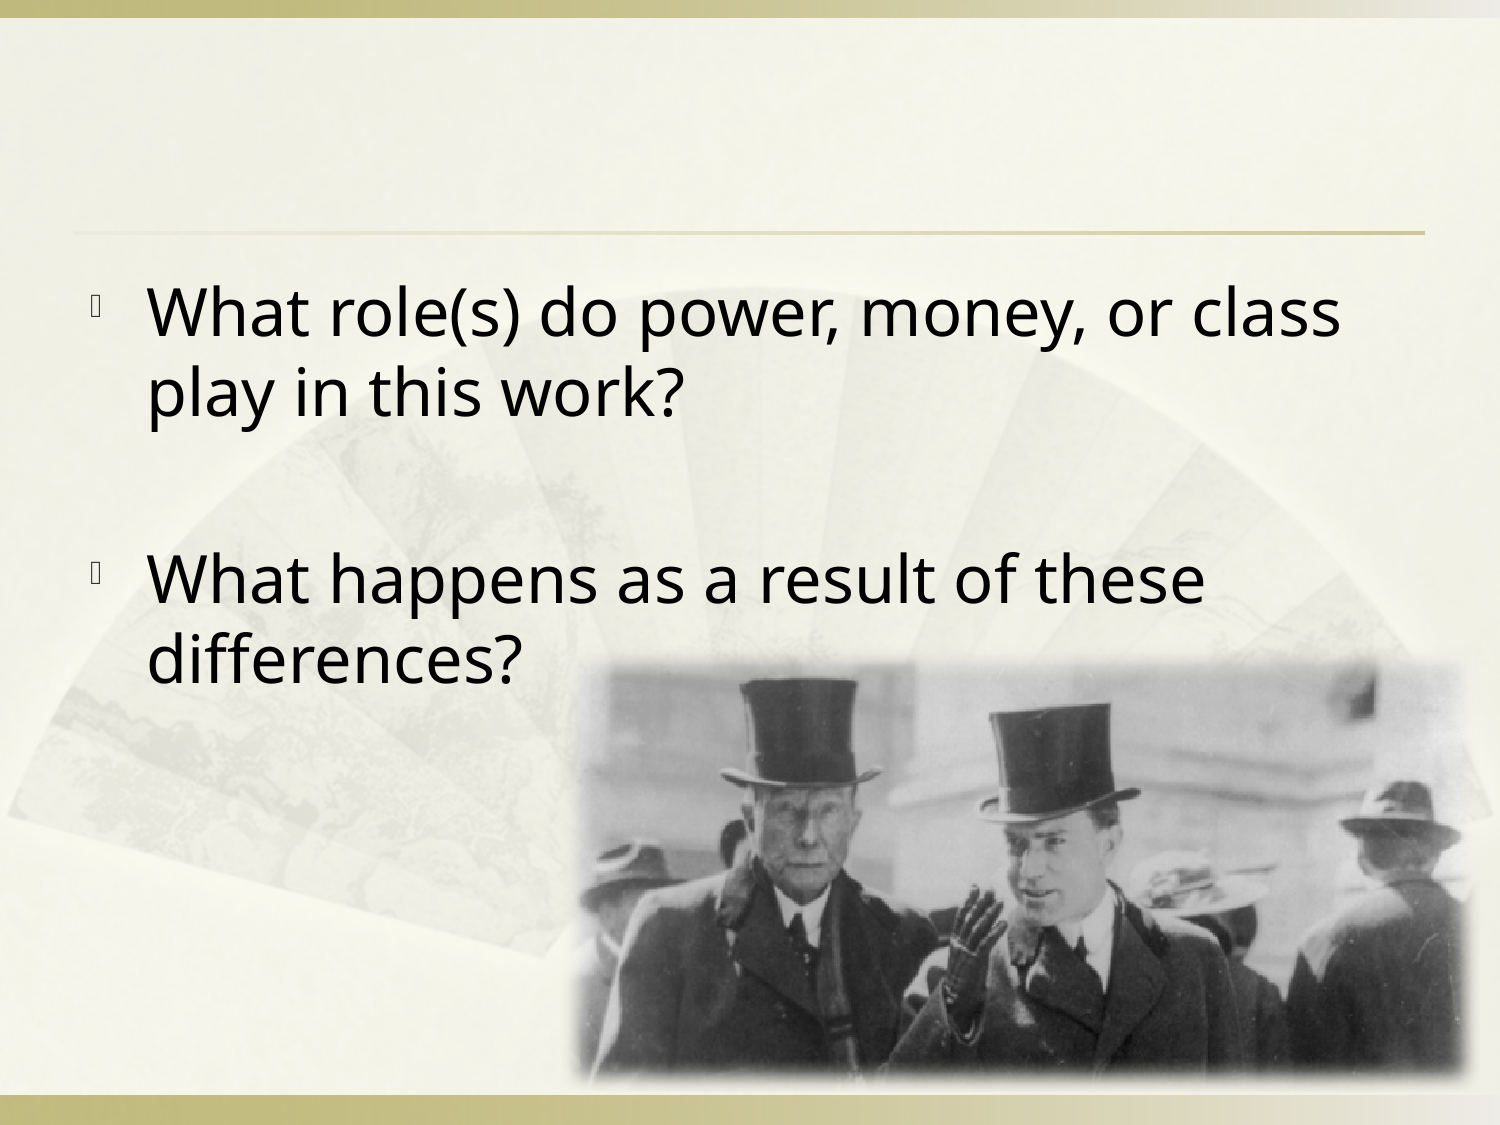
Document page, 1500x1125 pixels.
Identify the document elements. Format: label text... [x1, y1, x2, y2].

list What role(s) do power, money, or class play in this work? What happens as a result of these differences? [74, 262, 1426, 1032]
picture [560, 644, 1480, 1093]
